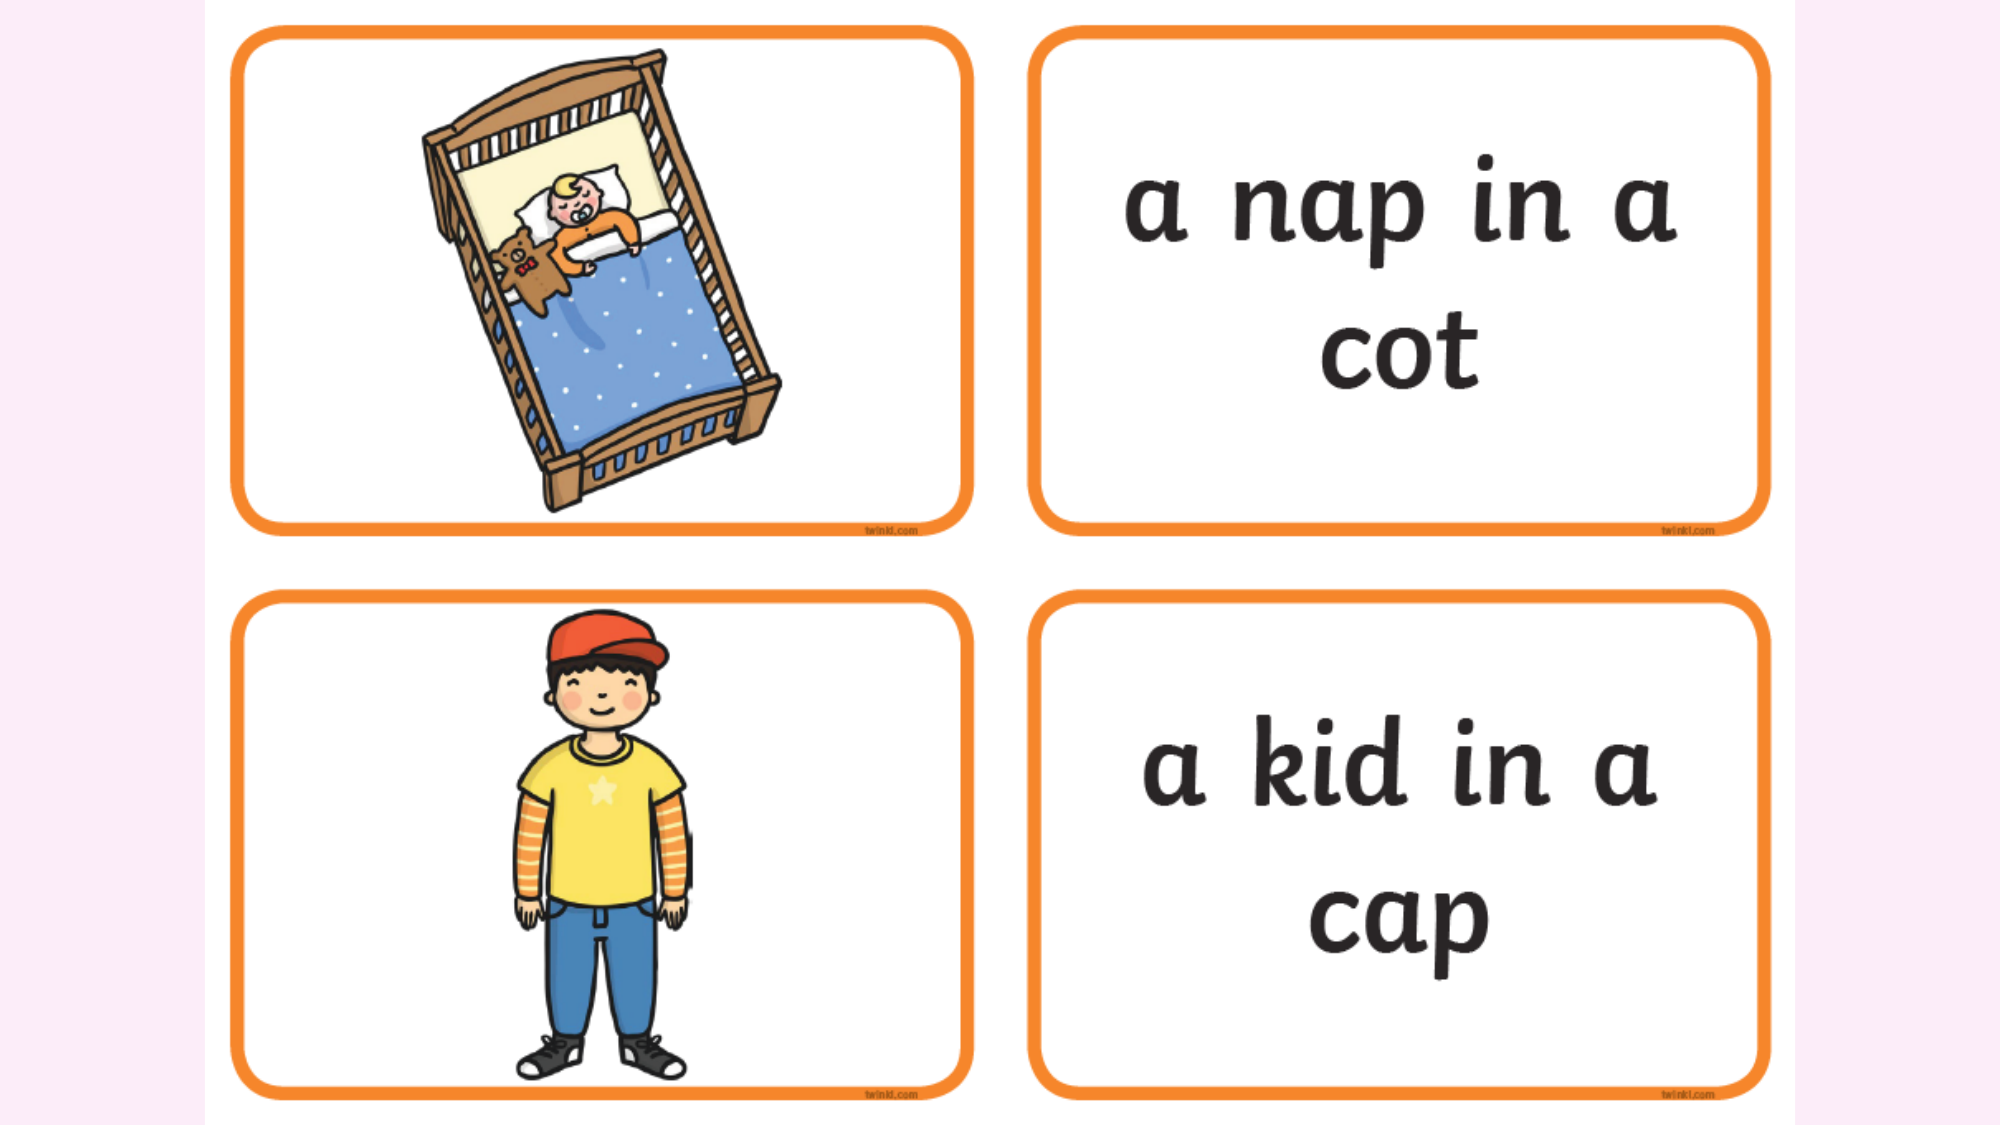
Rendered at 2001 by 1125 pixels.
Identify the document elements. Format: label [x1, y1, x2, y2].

picture [204, 0, 1796, 1125]
